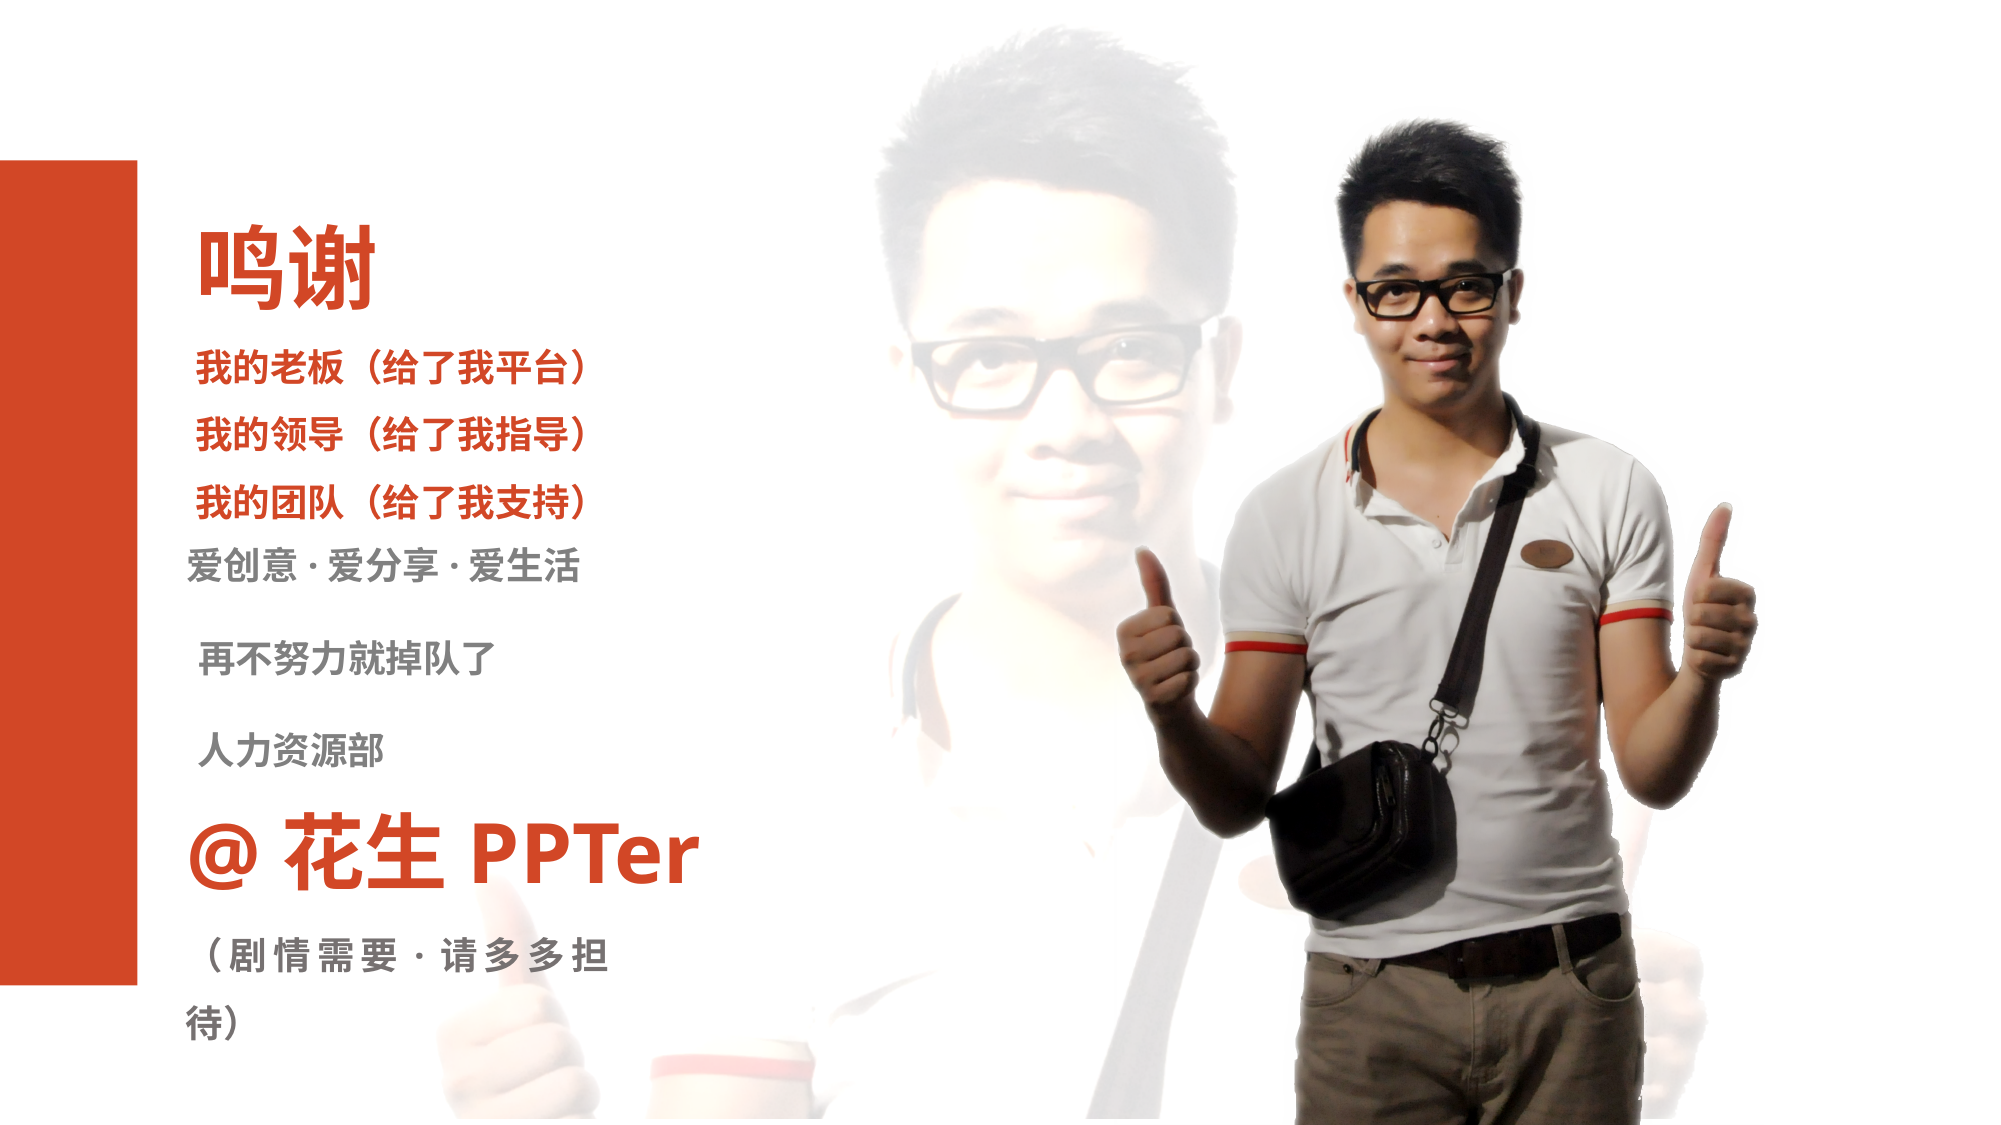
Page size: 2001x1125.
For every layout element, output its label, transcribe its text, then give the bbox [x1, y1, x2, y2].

text_box @花生PPTer [172, 793, 429, 902]
text_box 鸣谢 我的老板（给了我平台） 我的领导（给了我指导） 我的团队（给了我支持） [180, 148, 429, 531]
text_box 人力资源部 [183, 719, 401, 780]
text_box [0, 159, 138, 986]
text_box 爱创意·爱分享·爱生活 [171, 534, 429, 595]
picture [429, 0, 1765, 1125]
text_box （剧情需要·请多多担待） [170, 902, 429, 985]
text_box 再不努力就掉队了 [183, 627, 429, 687]
